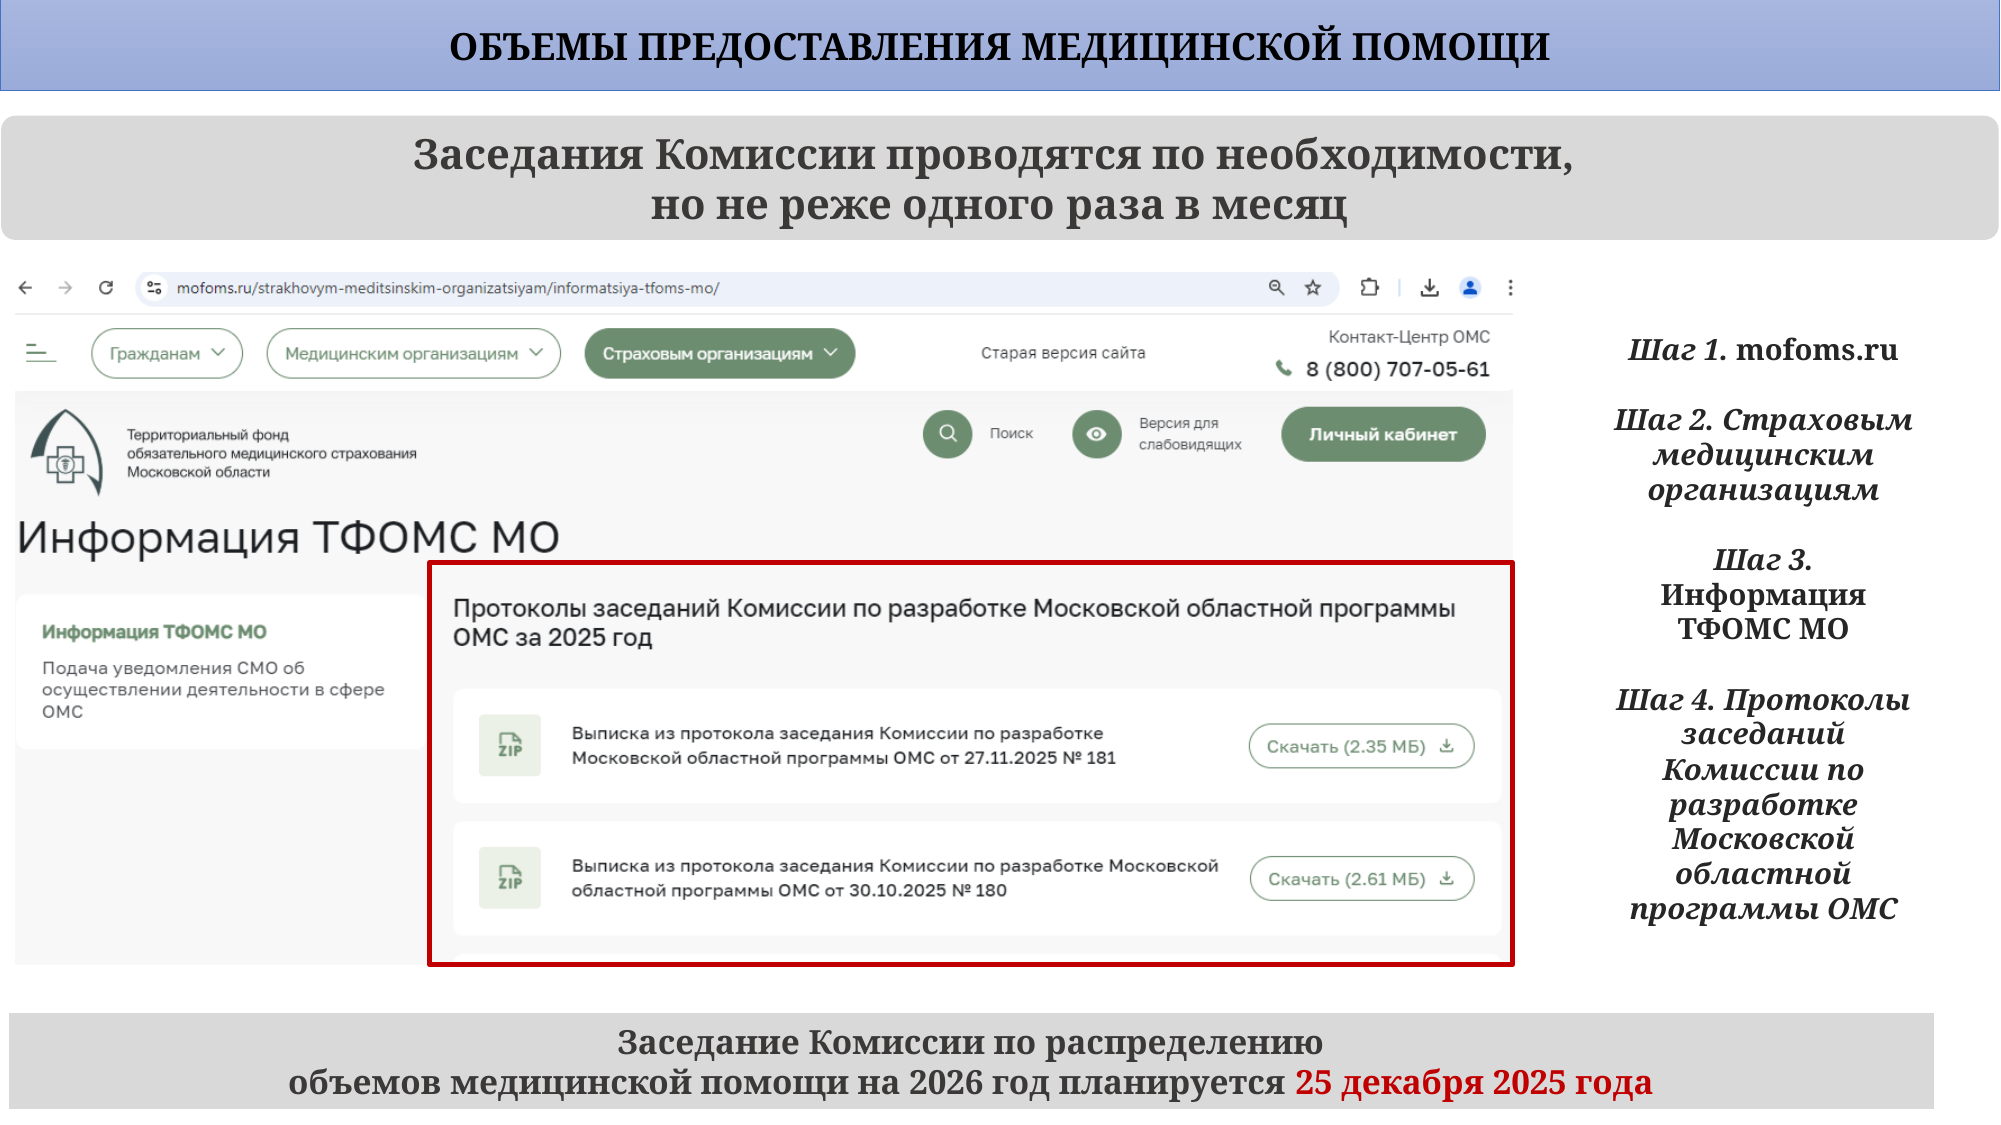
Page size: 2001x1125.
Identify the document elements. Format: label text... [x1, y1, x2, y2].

picture [15, 272, 1513, 965]
text_box Заседание Комиссии по распределению объемов медицинской помощи на 2026 год планируется 25 декабря 2025 года [9, 1013, 1934, 1109]
text_box Заседания Комиссии проводятся по необходимости, но не реже одного раза в месяц [1, 115, 1999, 240]
text_box Шаг 1. mofoms.ru Шаг 2. Страховым медицинским организациям Шаг 3. Информация ТФОМС МО Шаг 4. Протоколы заседаний Комиссии по разработке Московской областной программы ОМС [1593, 271, 1934, 986]
text_box ОБЪЕМЫ ПРЕДОСТАВЛЕНИЯ МЕДИЦИНСКОЙ ПОМОЩИ [0, 0, 2000, 91]
